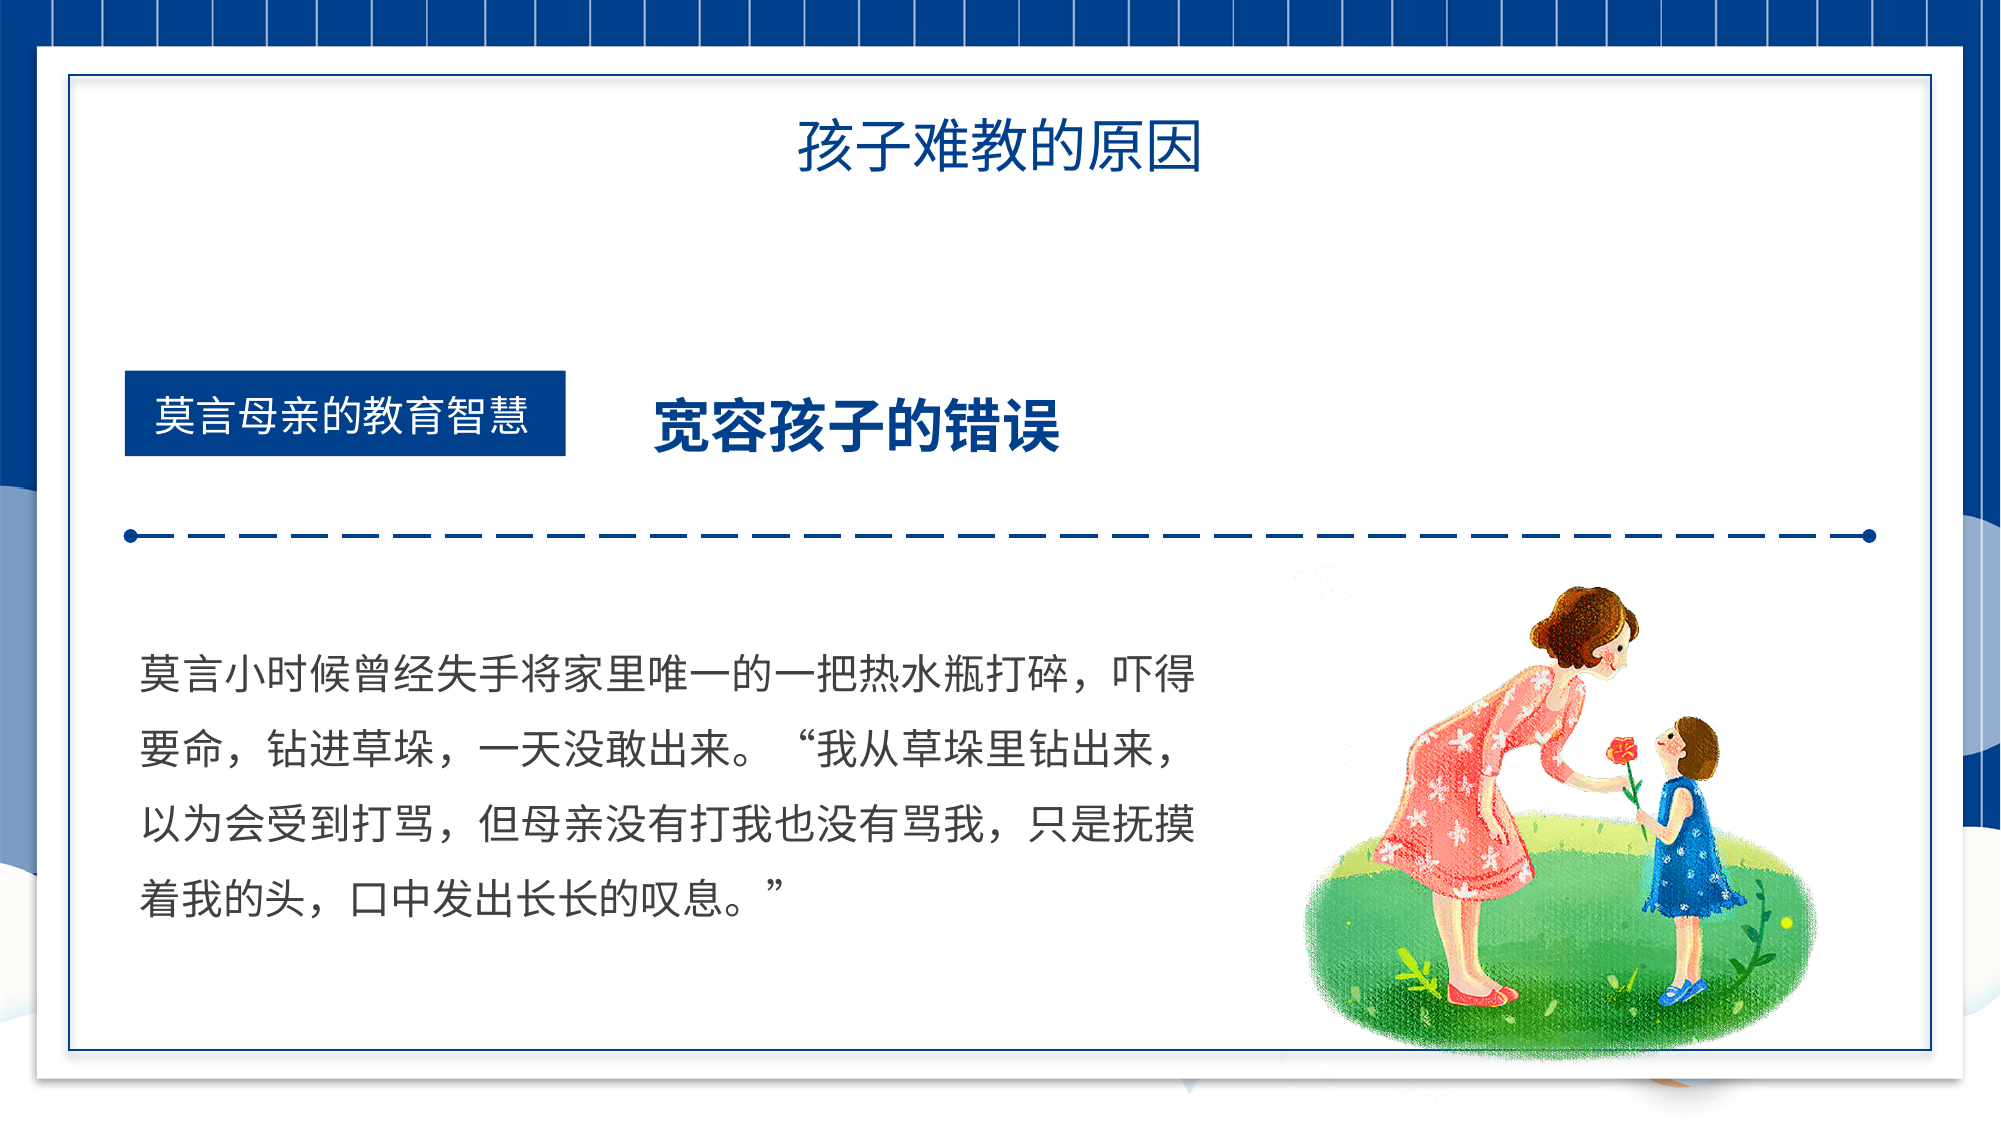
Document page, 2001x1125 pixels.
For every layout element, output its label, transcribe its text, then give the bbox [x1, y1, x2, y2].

text_box 莫言小时候曾经失手将家里唯一的一把热水瓶打碎，吓得要命，钻进草垛，一天没敢出来。“我从草垛里钻出来，以为会受到打骂，但母亲没有打我也没有骂我，只是抚摸着我的头，口中发出长长的叹息。” [124, 615, 1212, 931]
text_box 孩子难教的原因 [724, 101, 1276, 186]
picture [0, 0, 2001, 1125]
text_box 宽容孩子的错误 [637, 346, 1786, 467]
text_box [124, 370, 646, 457]
